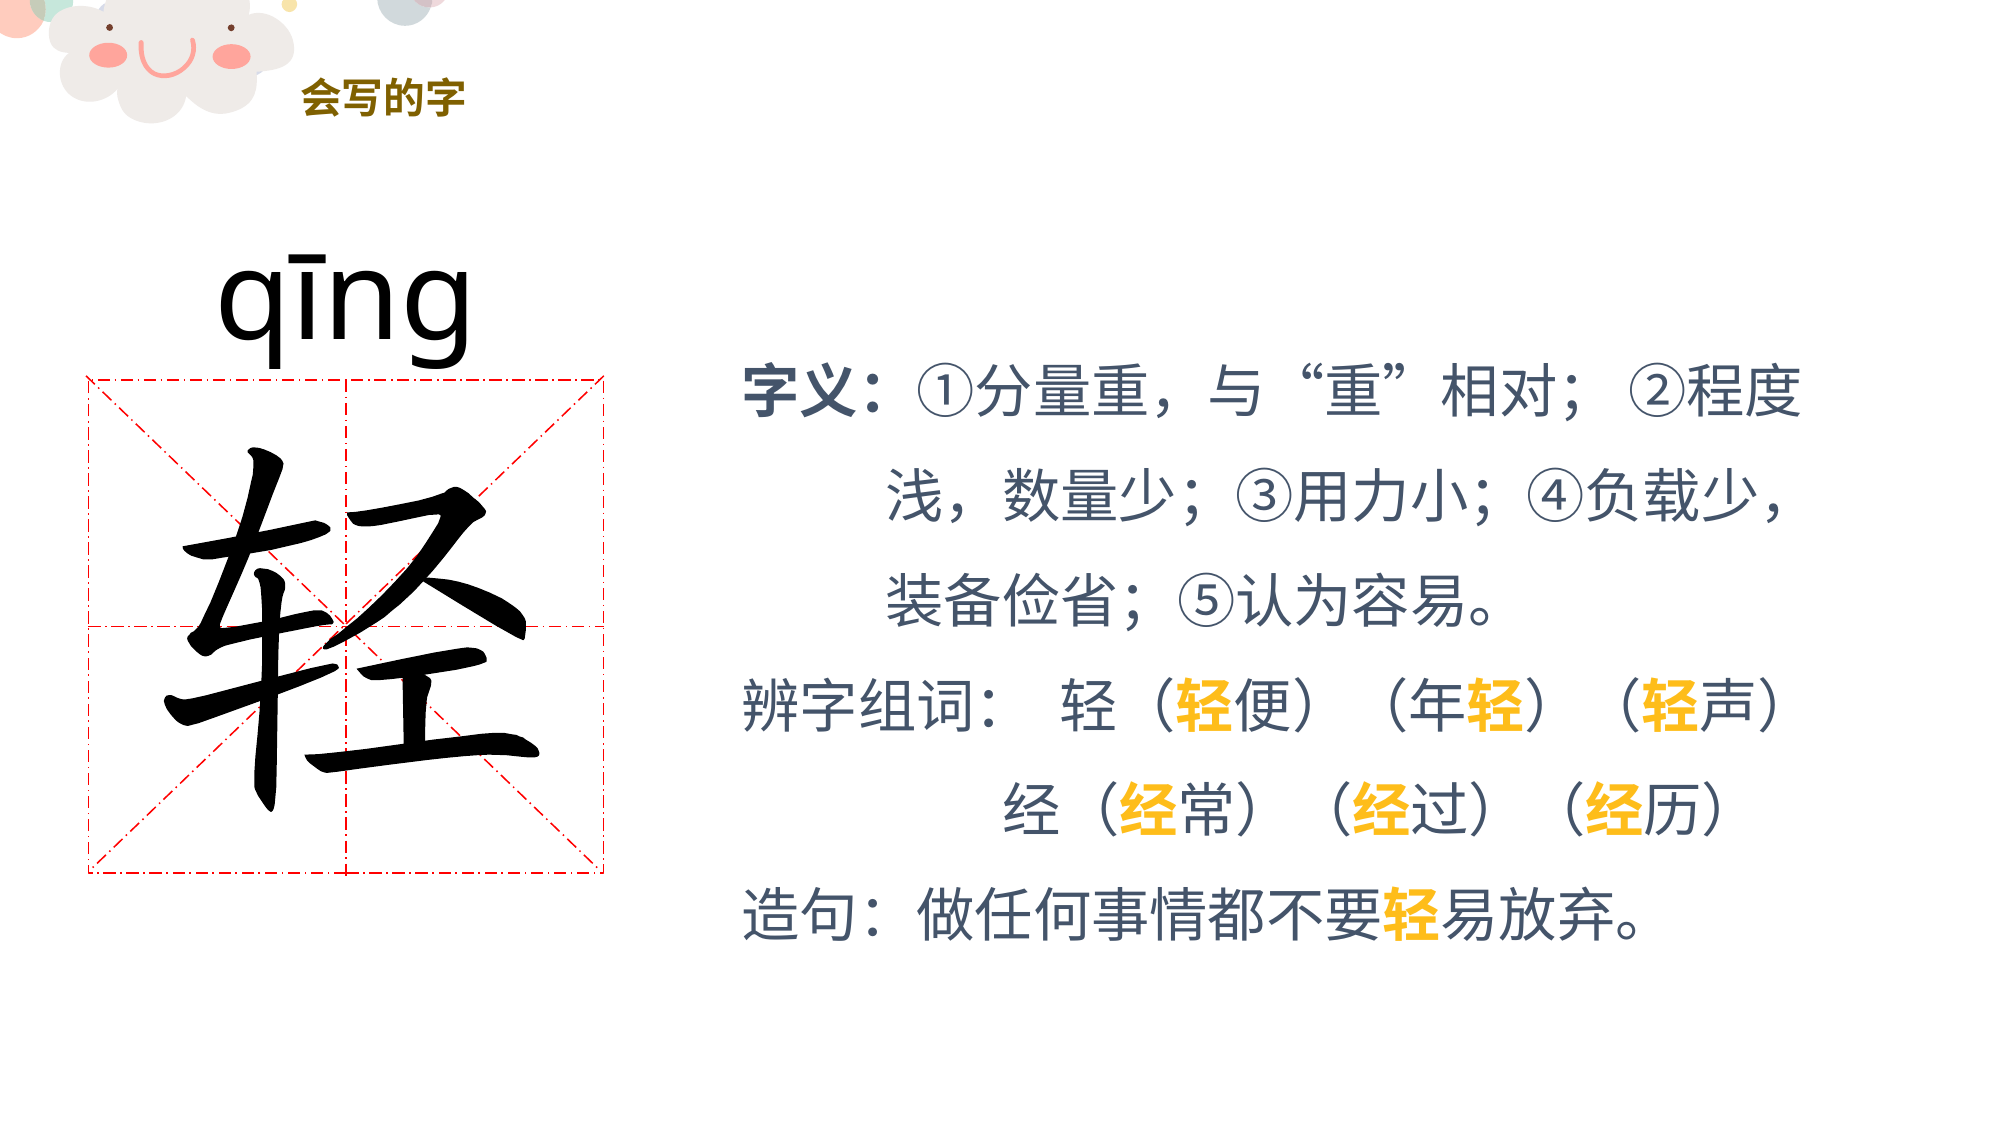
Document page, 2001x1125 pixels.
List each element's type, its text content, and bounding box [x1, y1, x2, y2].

text_box 字义：①分量重，与“重”相对； ②程度 浅，数量少；③用力小；④负载少， 装备俭省；⑤认为容易。 辨字组词： 轻（轻便）（年轻）（轻声） 经（经常）（经过）（经历） 造句：做任何事情都不要轻易放弃。 [727, 311, 1880, 956]
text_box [85, 331, 604, 880]
text_box 会写的字 [455, 64, 674, 130]
picture [0, 0, 455, 131]
text_box qīng [199, 207, 493, 331]
